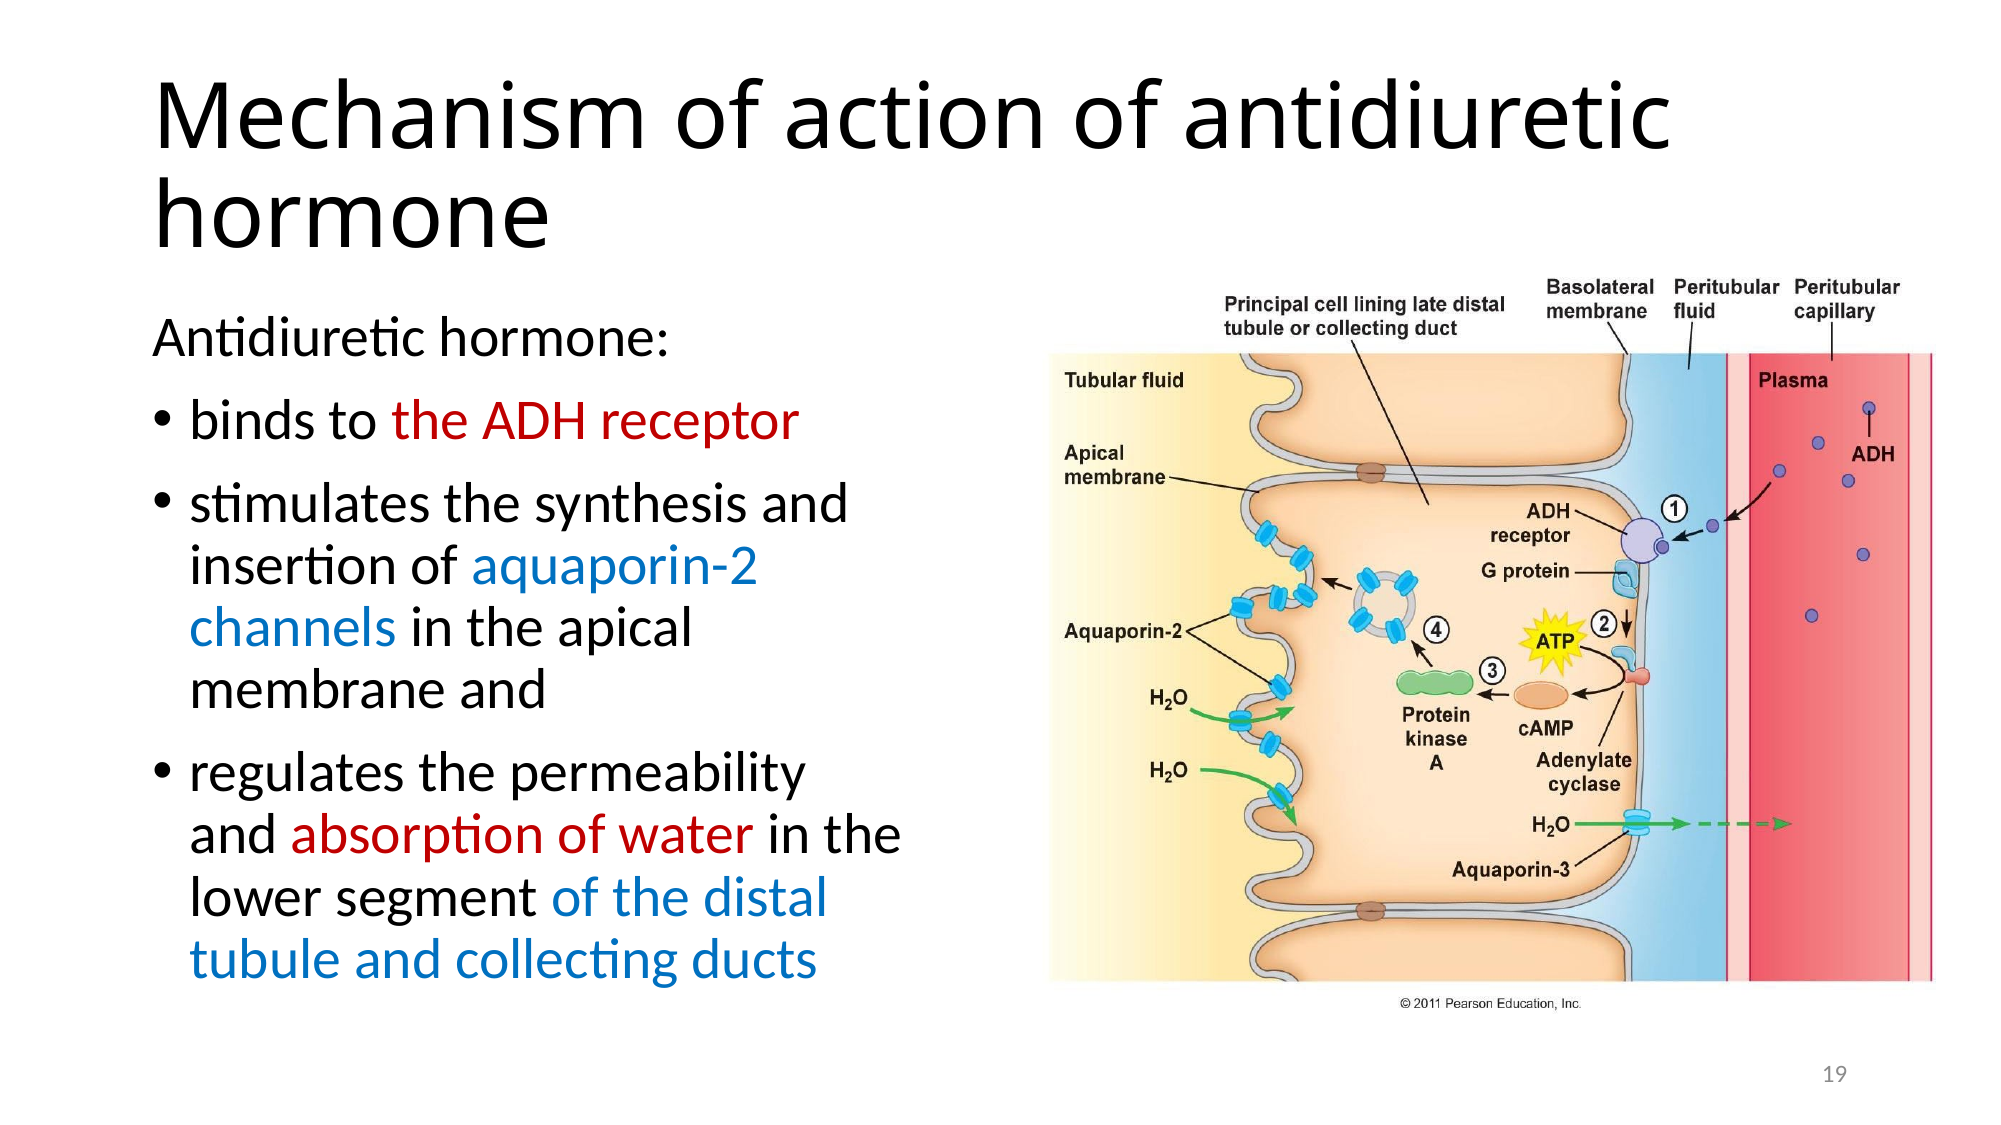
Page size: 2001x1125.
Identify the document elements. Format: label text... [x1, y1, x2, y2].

slide_number 19 [1412, 1042, 1863, 1103]
list Antidiuretic hormone: binds to the ADH receptor stimulates the synthesis and insertion of aquaporin-2 channels in the apical membrane and regulates the permeability and absorption of water in the lower segment of the distal tubule and collecting ducts [137, 299, 922, 1014]
title Mechanism of action of antidiuretic hormone [137, 59, 1863, 278]
text_box [1042, 277, 1936, 1014]
